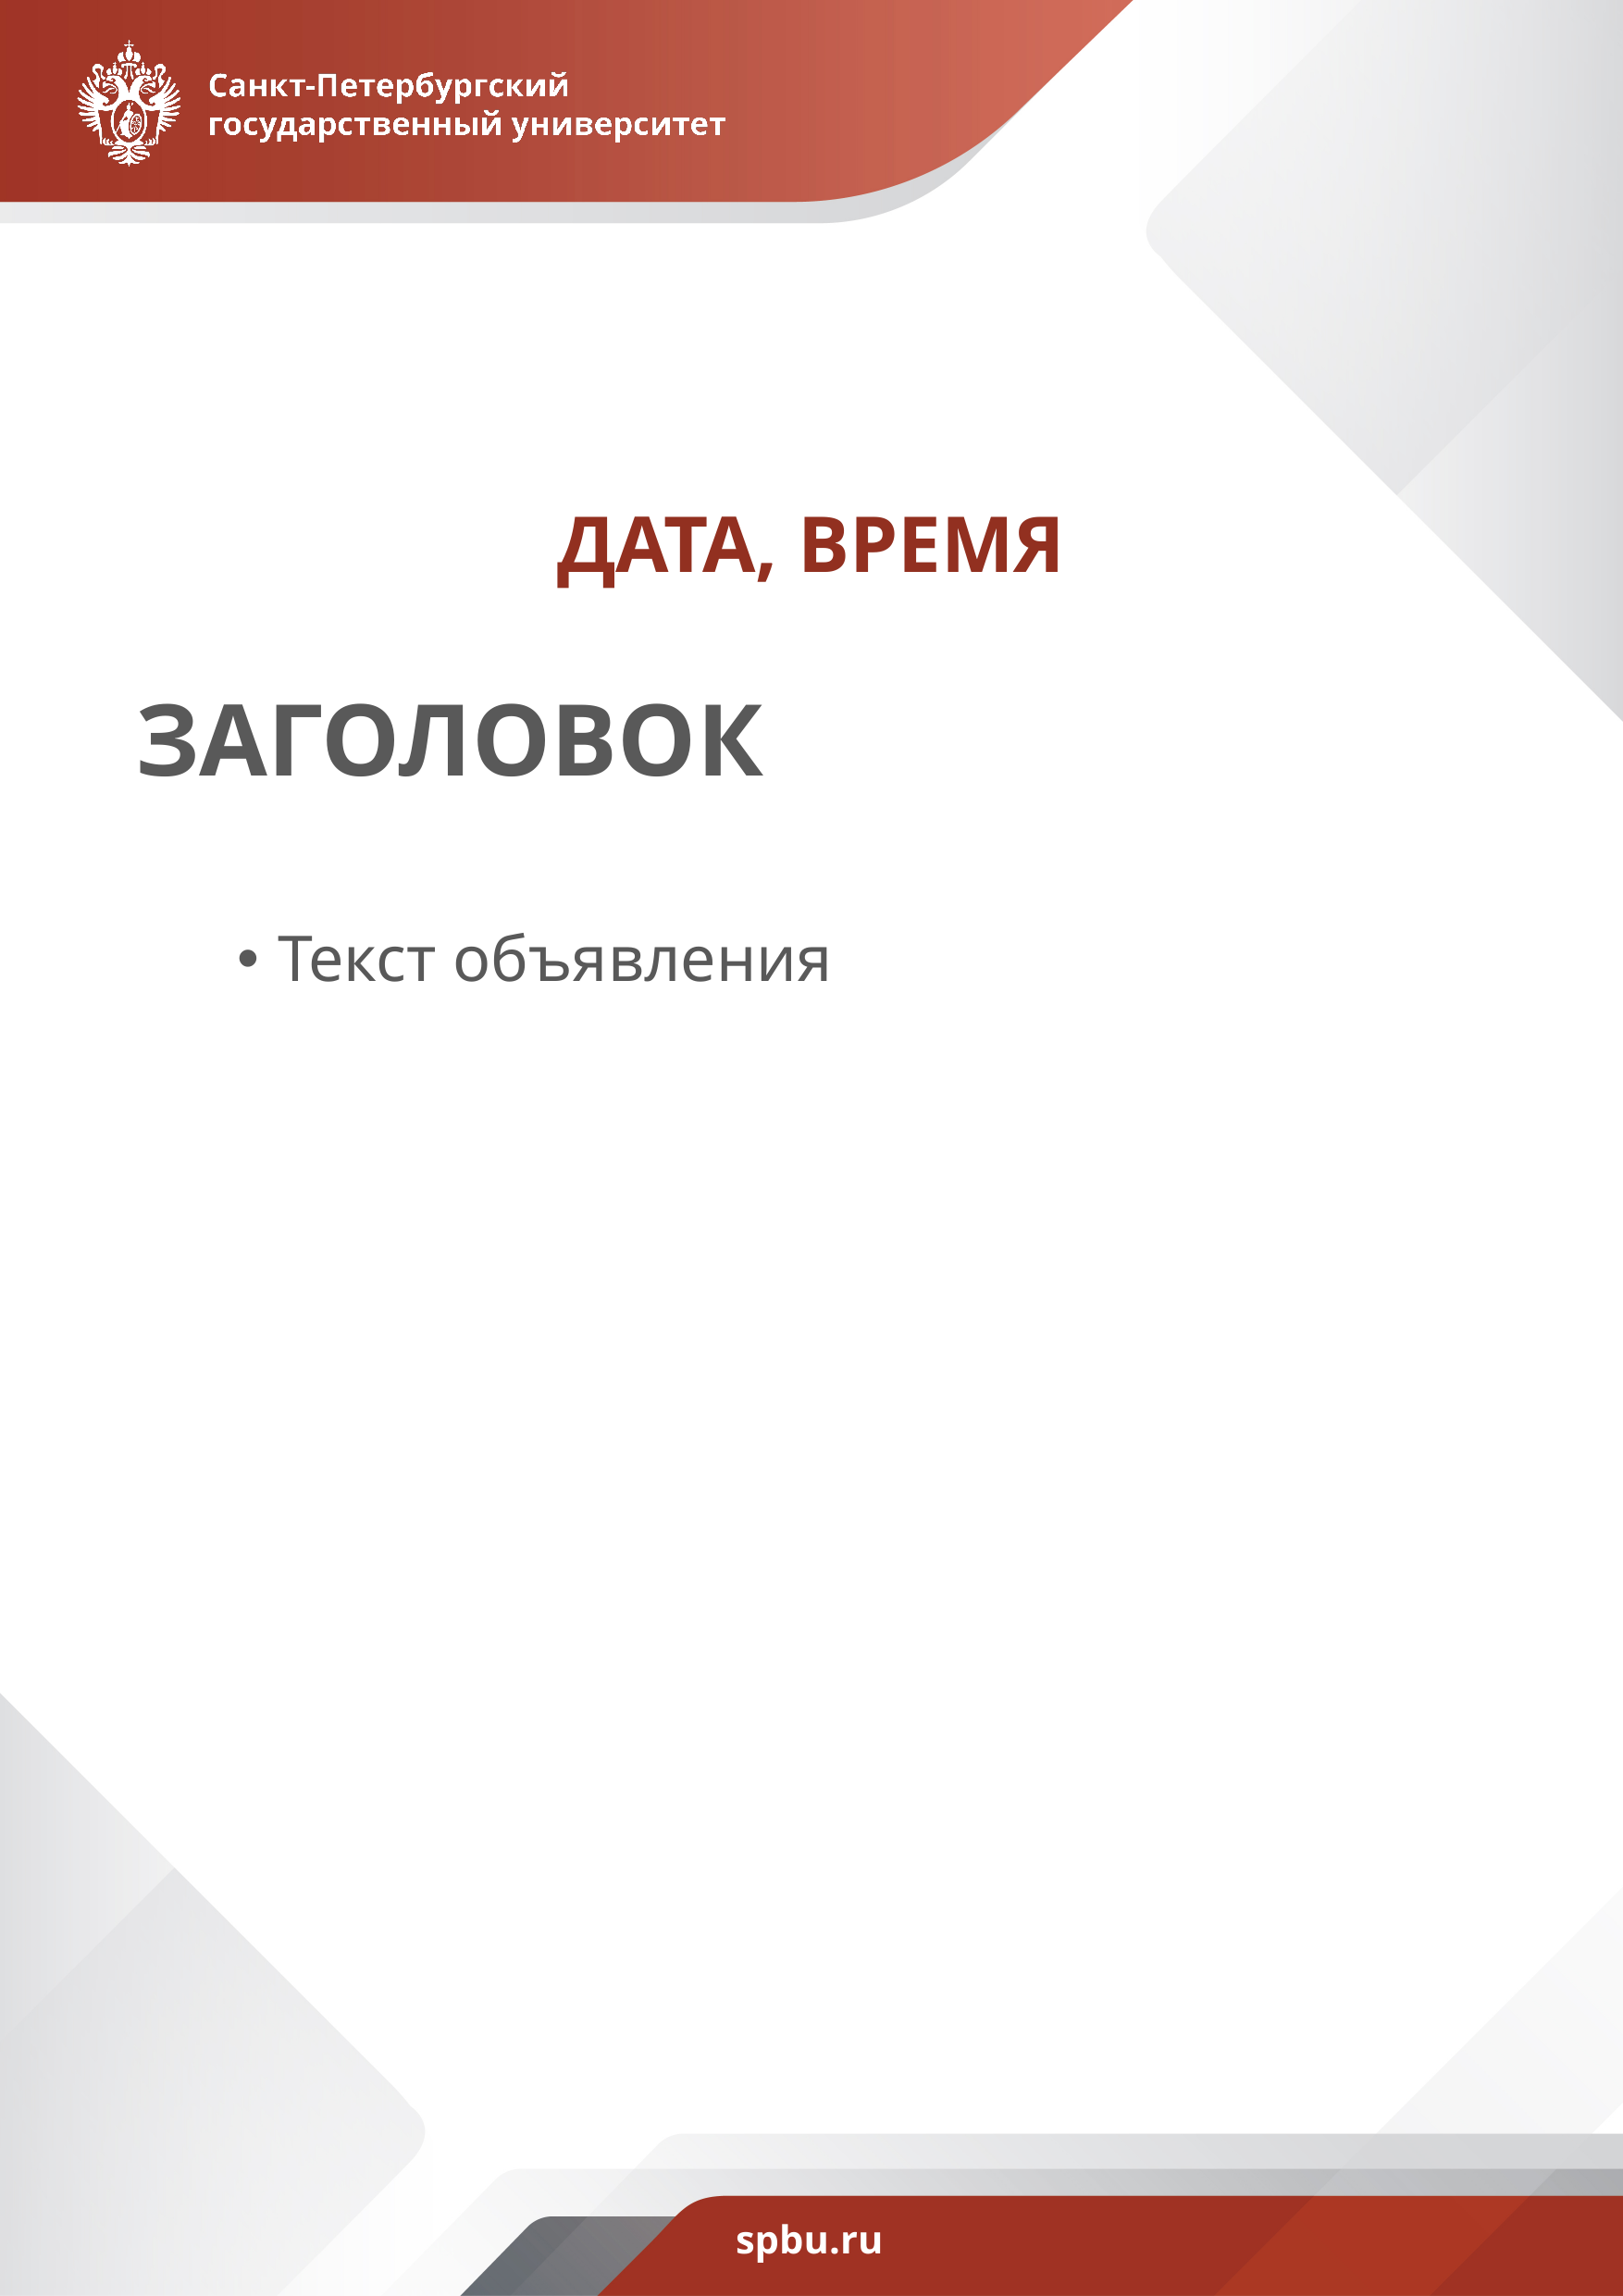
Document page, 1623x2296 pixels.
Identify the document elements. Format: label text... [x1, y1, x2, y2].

picture [0, 0, 1623, 2296]
text_box ЗАГОЛОВОК [121, 625, 1502, 863]
text_box Текст объявления [223, 920, 1441, 1444]
text_box Дата, время [121, 497, 1502, 597]
